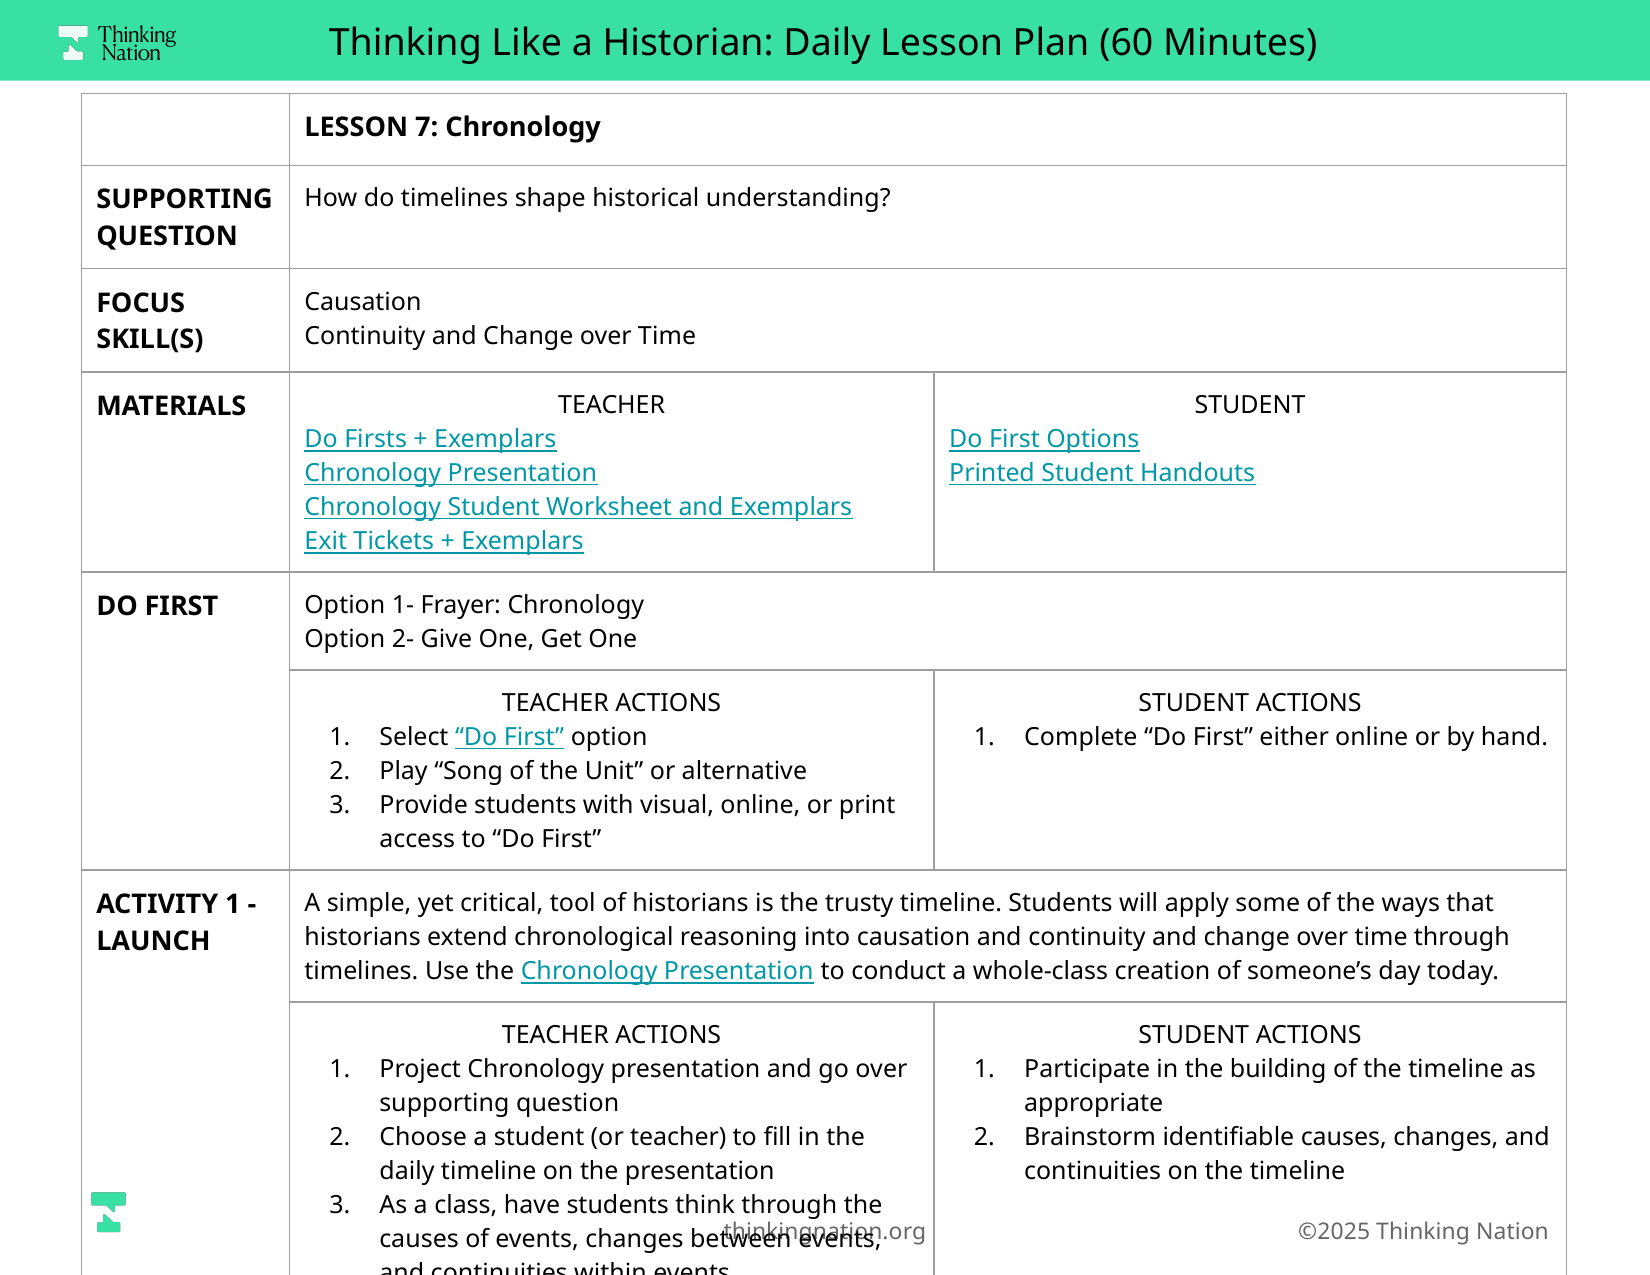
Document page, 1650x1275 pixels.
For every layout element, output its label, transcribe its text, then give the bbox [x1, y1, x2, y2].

picture [45, 14, 180, 71]
table_cell Option 1- Frayer: Chronology Option 2- Give One, Get One [290, 573, 1566, 669]
table_cell Causation Continuity and Change over Time [290, 269, 1566, 371]
table_cell TEACHER Do Firsts + Exemplars Chronology Presentation Chronology Student Worksheet and Exemplars Exit Tickets + Exemplars [290, 373, 933, 571]
table_header [82, 94, 289, 165]
table_cell MATERIALS [82, 373, 289, 571]
table_cell DO FIRST [82, 573, 289, 869]
table_cell FOCUS SKILL(S) [82, 269, 289, 371]
table_cell How do timelines shape historical understanding? [290, 166, 1566, 268]
table_cell TEACHER ACTIONS Project Chronology presentation and go over supporting question Choose a student (or teacher) to fill in the daily timeline on the presentation As a class, have students think through the causes of events, changes between events, and continuities within events [290, 1003, 933, 1275]
table_cell STUDENT ACTIONS Participate in the building of the timeline as appropriate Brainstorm identifiable causes, changes, and continuities on the timeline [935, 1003, 1566, 1275]
table_cell STUDENT Do First Options Printed Student Handouts [935, 373, 1566, 571]
table_cell ACTIVITY 1 - LAUNCH [82, 871, 289, 1275]
table_cell A simple, yet critical, tool of historians is the trusty timeline. Students will apply some of the ways that historians extend chronological reasoning into causation and continuity and change over time through timelines. Use the Chronology Presentation to conduct a whole-class creation of someone’s day today. [290, 871, 1566, 1001]
text_box Thinking Like a Historian: Daily Lesson Plan (60 Minutes) [0, 0, 1650, 81]
table_cell TEACHER ACTIONS Select “Do First” option Play “Song of the Unit” or alternative Provide students with visual, online, or print access to “Do First” [290, 671, 933, 869]
table_header LESSON 7: Chronology [290, 94, 1566, 165]
picture [80, 1184, 136, 1240]
table_cell SUPPORTING QUESTION [82, 166, 289, 268]
table_cell STUDENT ACTIONS Complete “Do First” either online or by hand. [935, 671, 1566, 869]
